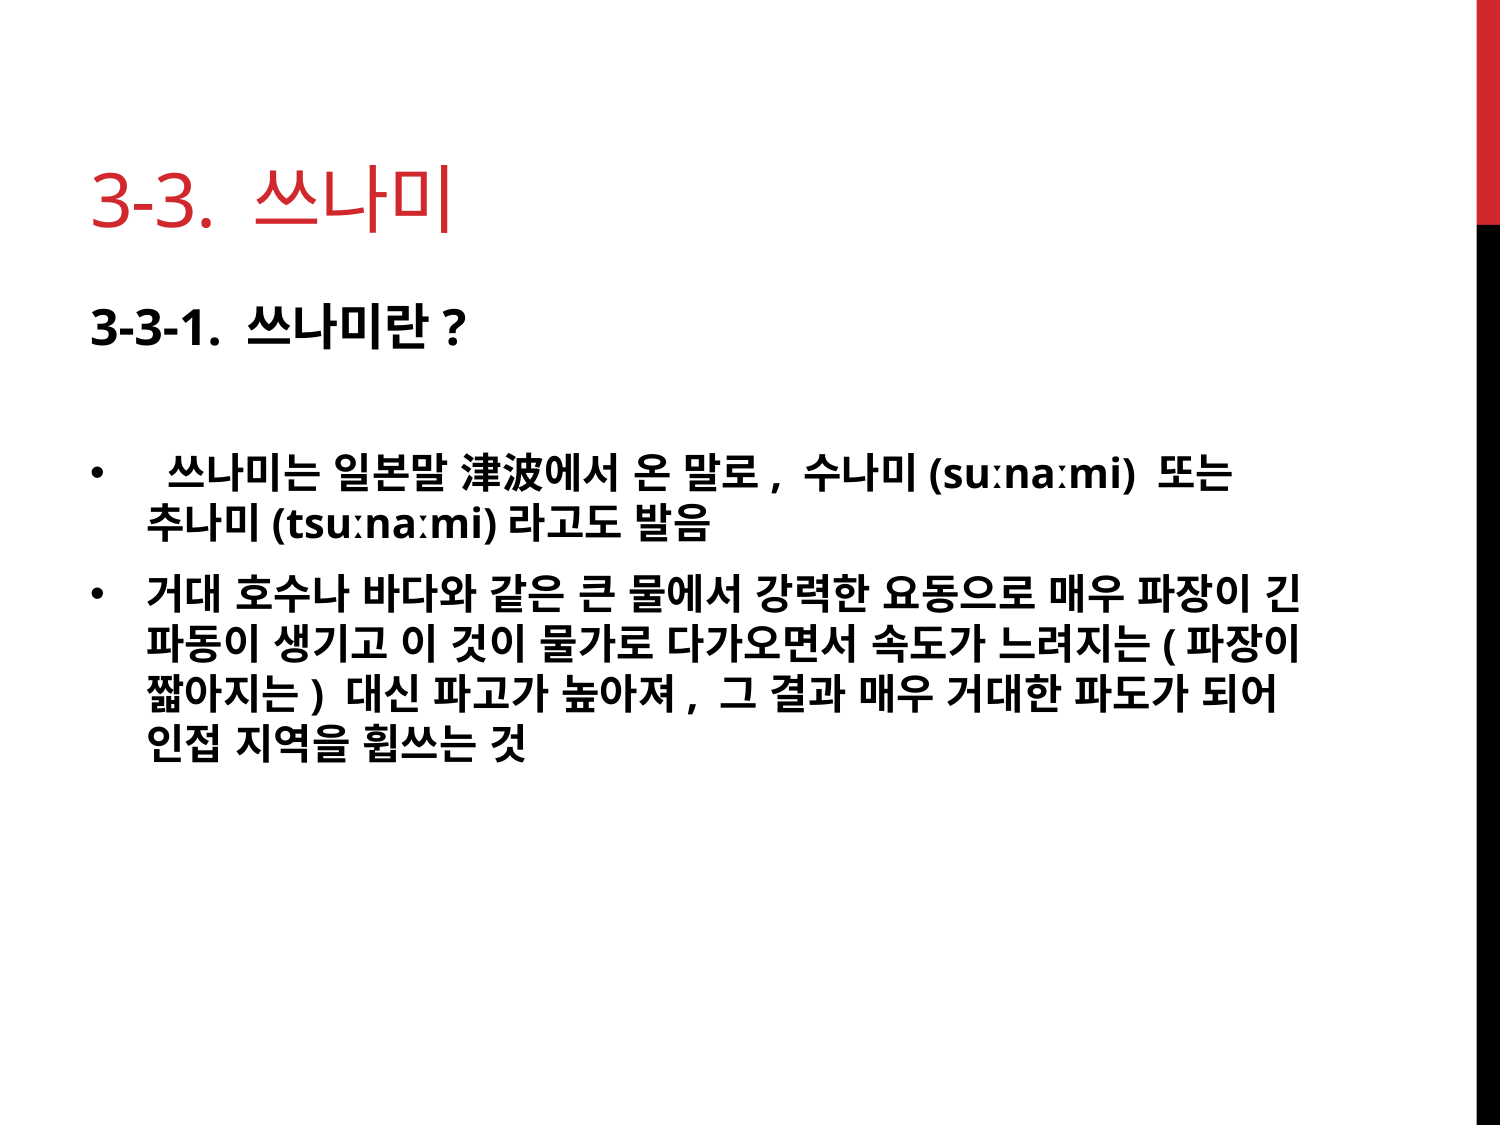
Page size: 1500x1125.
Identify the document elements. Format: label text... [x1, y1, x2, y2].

title 3-3. 쓰나미 [75, 25, 1025, 250]
list 3-3-1. 쓰나미란? 쓰나미는 일본말 津波에서 온 말로, 수나미(suːnaːmi) 또는 추나미(tsuːnaːmi)라고도 발음 거대 호수나 바다와 같은 큰 물에서 강력한 요동으로 매우 파장이 긴 파동이 생기고 이 것이 물가로 다가오면서 속도가 느려지는(파장이 짧아지는) 대신 파고가 높아져, 그 결과 매우 거대한 파도가 되어 인접 지역을 휩쓰는 것 [75, 287, 1325, 1005]
